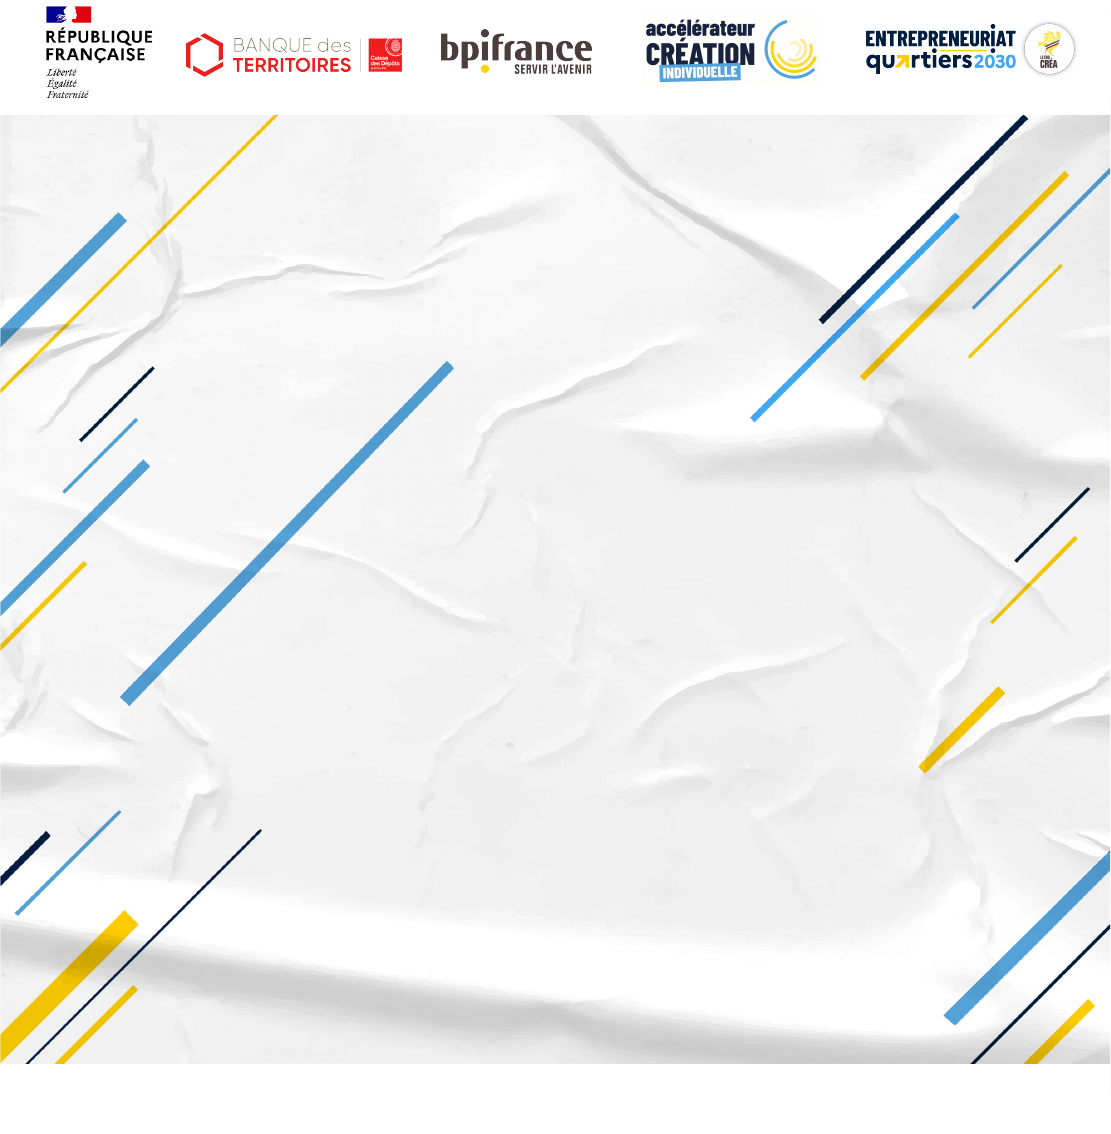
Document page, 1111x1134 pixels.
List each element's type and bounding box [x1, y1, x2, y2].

picture [642, 13, 820, 85]
picture [30, 0, 168, 114]
picture [0, 115, 1111, 1064]
picture [441, 29, 592, 74]
picture [186, 33, 402, 77]
picture [866, 17, 1081, 81]
